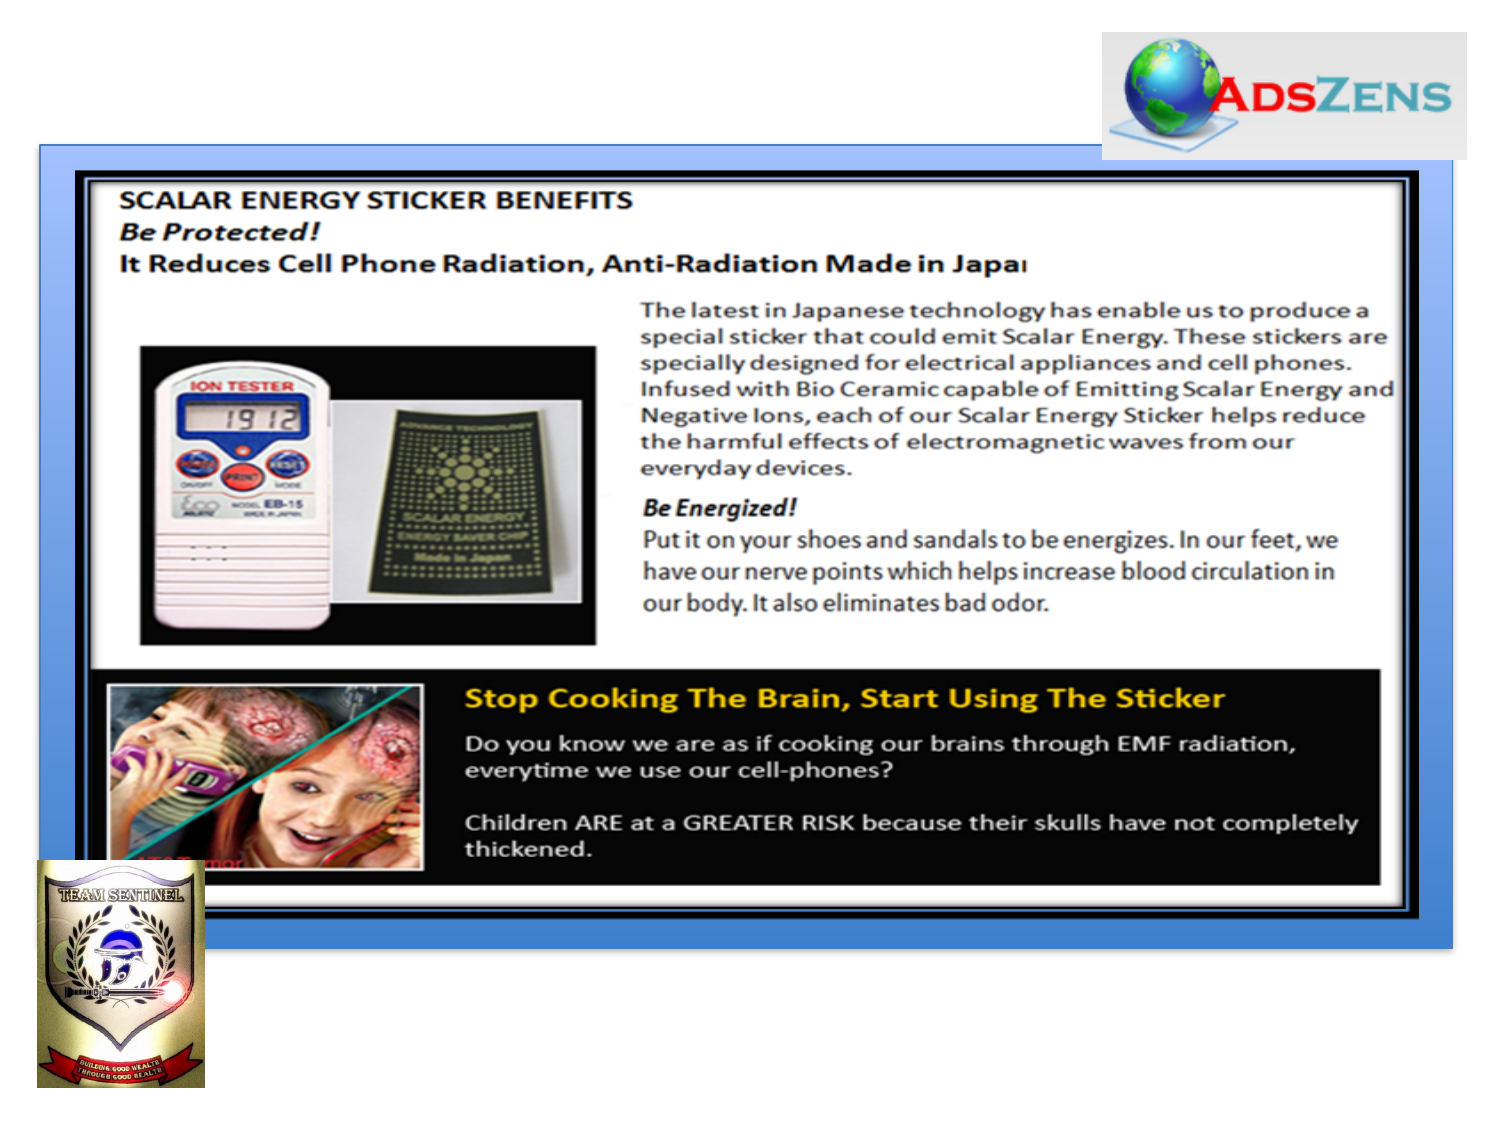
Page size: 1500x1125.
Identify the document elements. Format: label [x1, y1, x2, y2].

picture [37, 169, 1420, 1089]
picture [1101, 32, 1467, 160]
text_box [209, 169, 1453, 949]
text_box [39, 144, 1098, 859]
